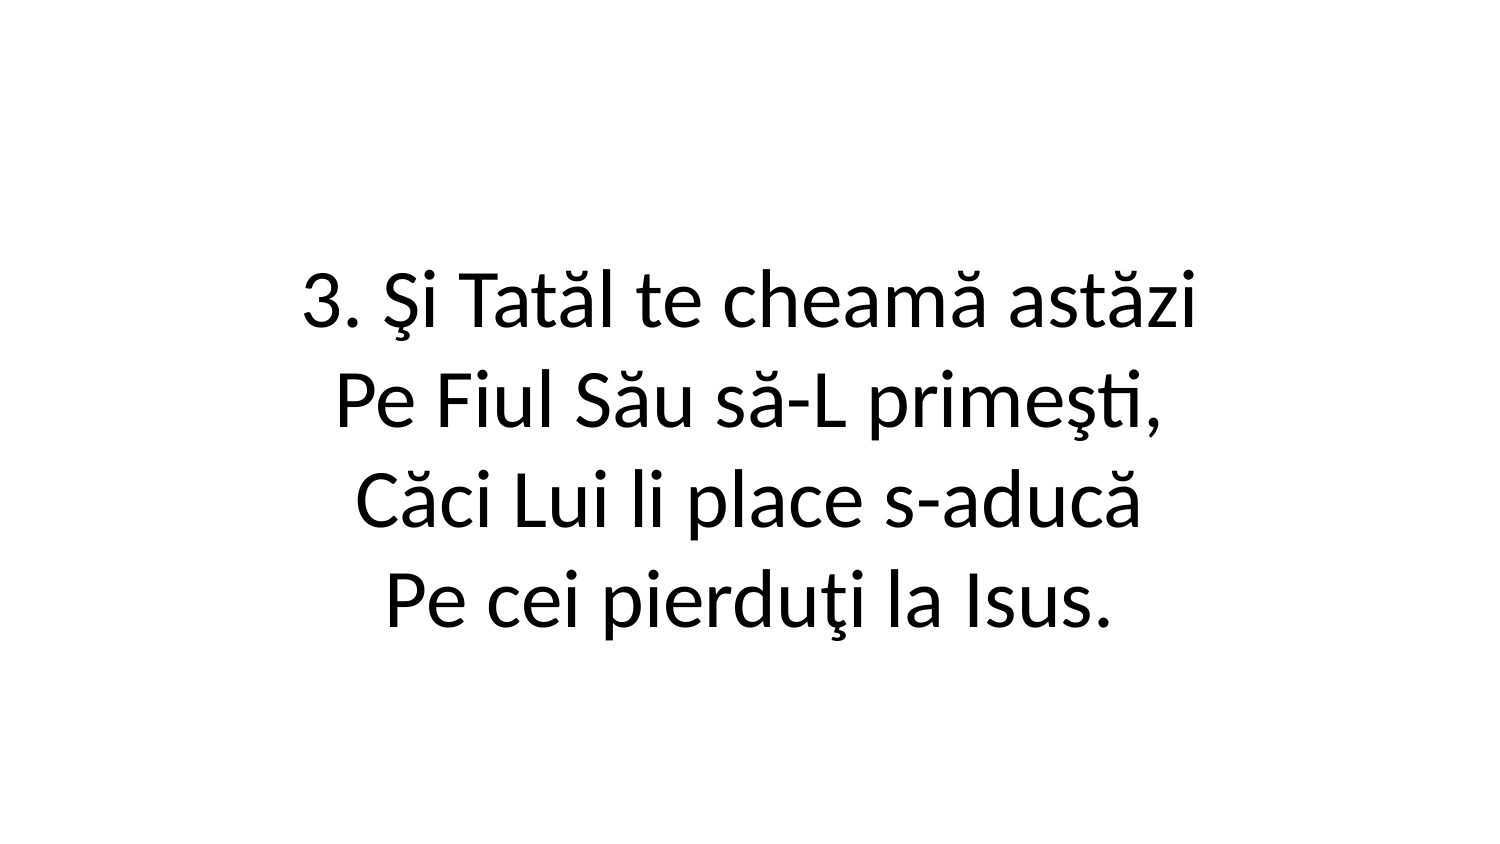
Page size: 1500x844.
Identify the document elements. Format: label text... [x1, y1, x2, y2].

text_box 3. Şi Tatăl te cheamă astăzi Pe Fiul Său să-L primeşti, Căci Lui li place s-aducă Pe cei pierduţi la Isus. [285, 192, 1215, 652]
